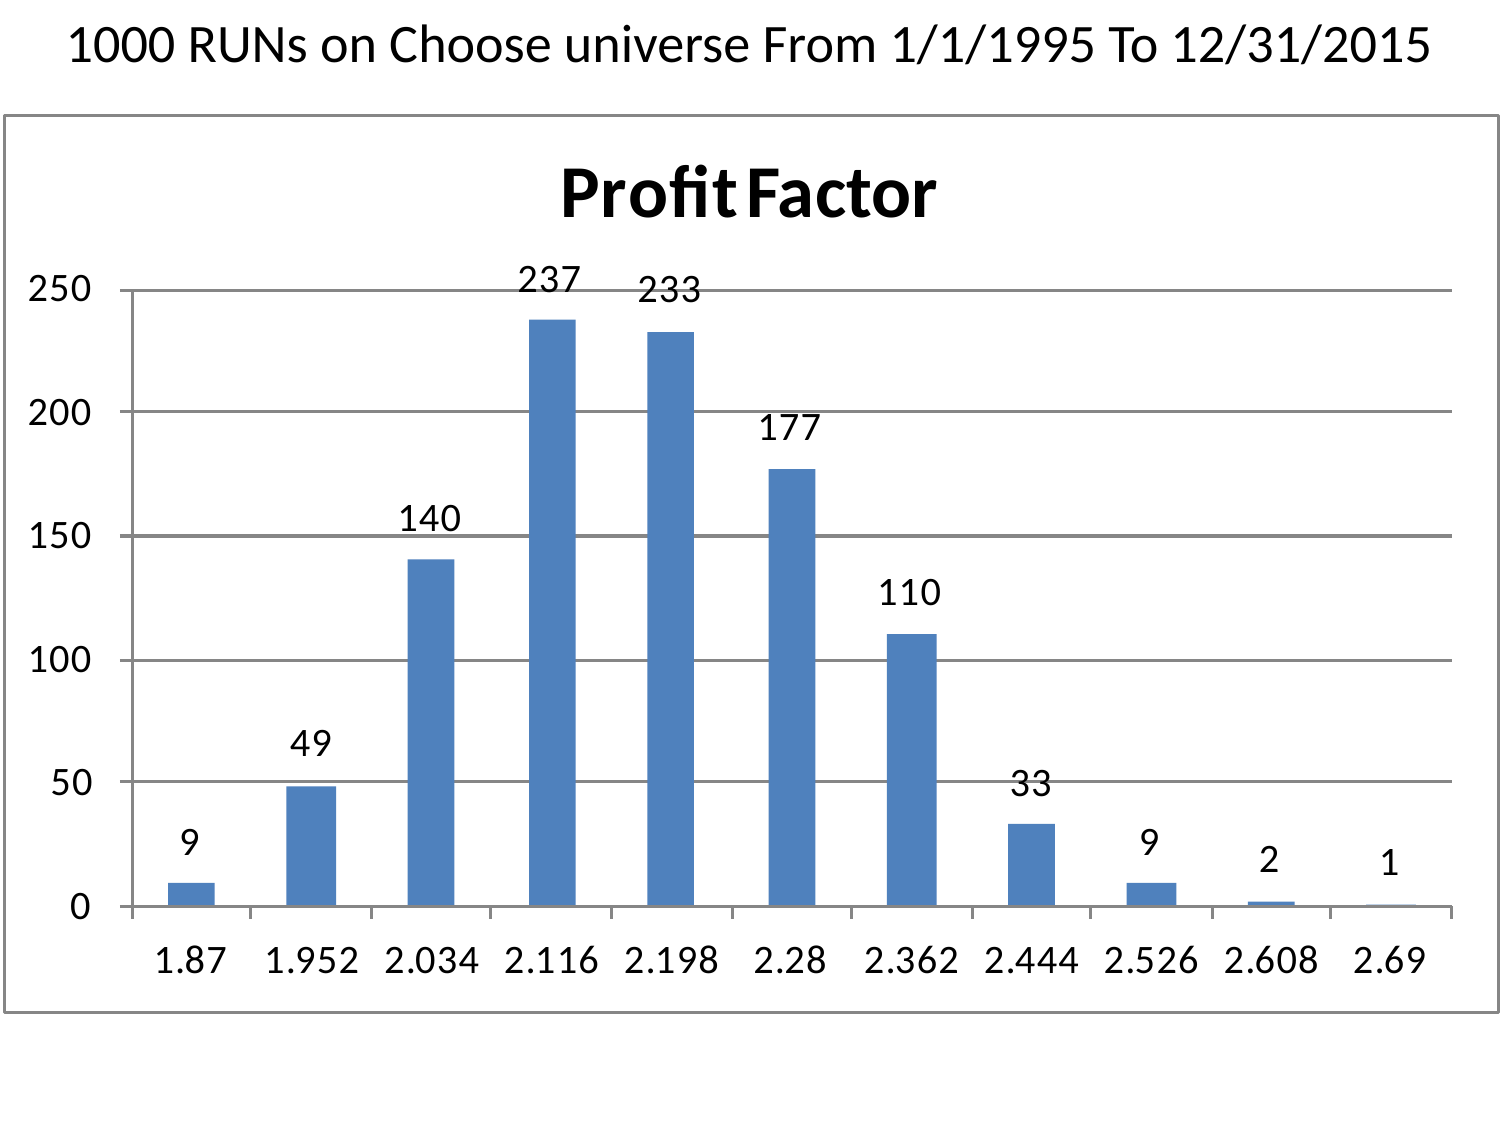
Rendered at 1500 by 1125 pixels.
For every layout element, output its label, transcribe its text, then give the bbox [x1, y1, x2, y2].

picture [0, 110, 1500, 1014]
text_box 1000 RUNs on Choose universe From 1/1/1995 To 12/31/2015 [0, 0, 1500, 81]
